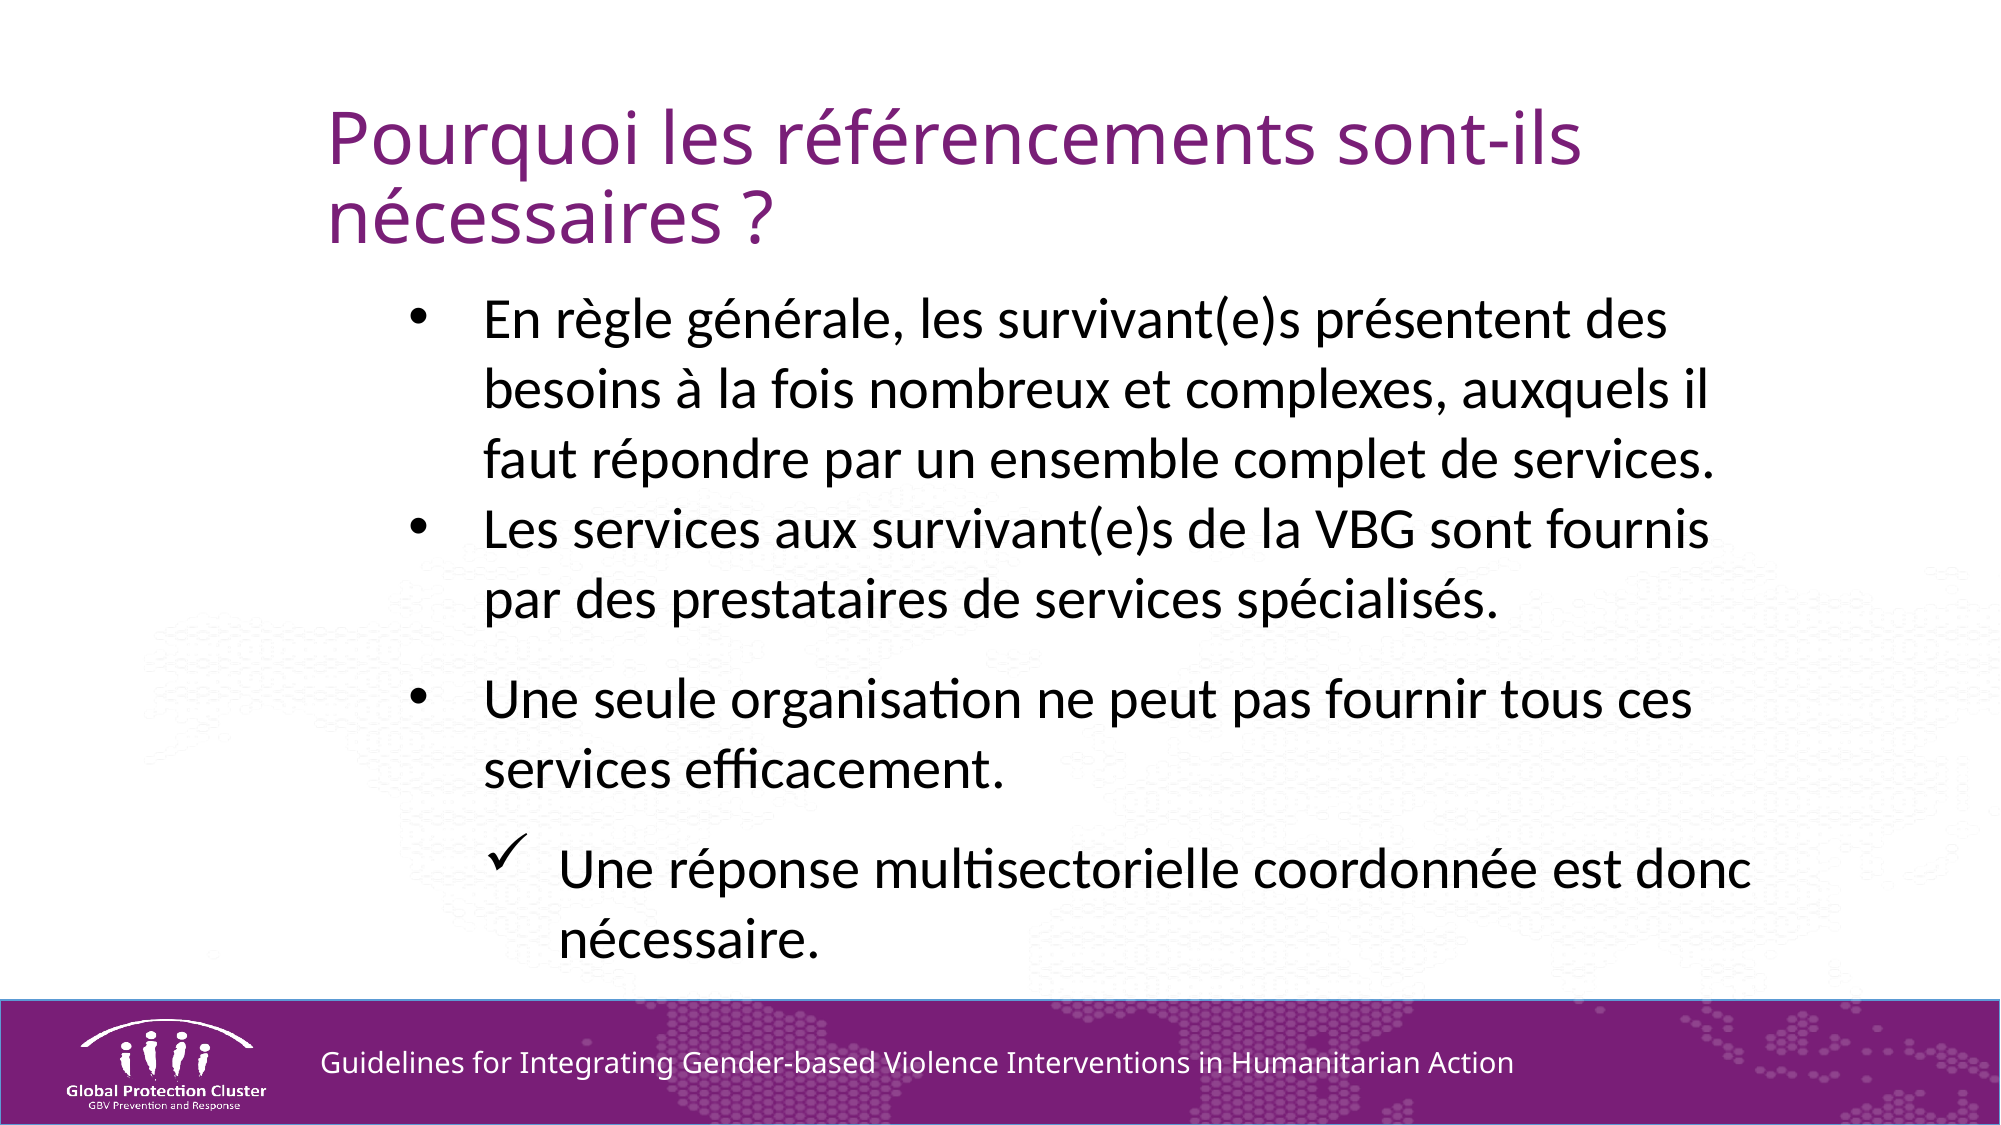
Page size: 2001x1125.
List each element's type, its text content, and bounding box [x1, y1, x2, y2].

picture [56, 254, 2001, 1125]
text_box En règle générale, les survivant(e)s présentent des besoins à la fois nombreux et complexes, auxquels il faut répondre par un ensemble complet de services. Les services aux survivant(e)s de la VBG sont fournis par des prestataires de services spécialisés. Une seule organisation ne peut pas fournir tous ces services efficacement. Une réponse multisectorielle coordonnée est donc nécessaire. [393, 273, 1775, 978]
text_box Pourquoi les référencements sont-ils nécessaires ? [311, 94, 1897, 215]
text_box [484, 215, 1487, 273]
